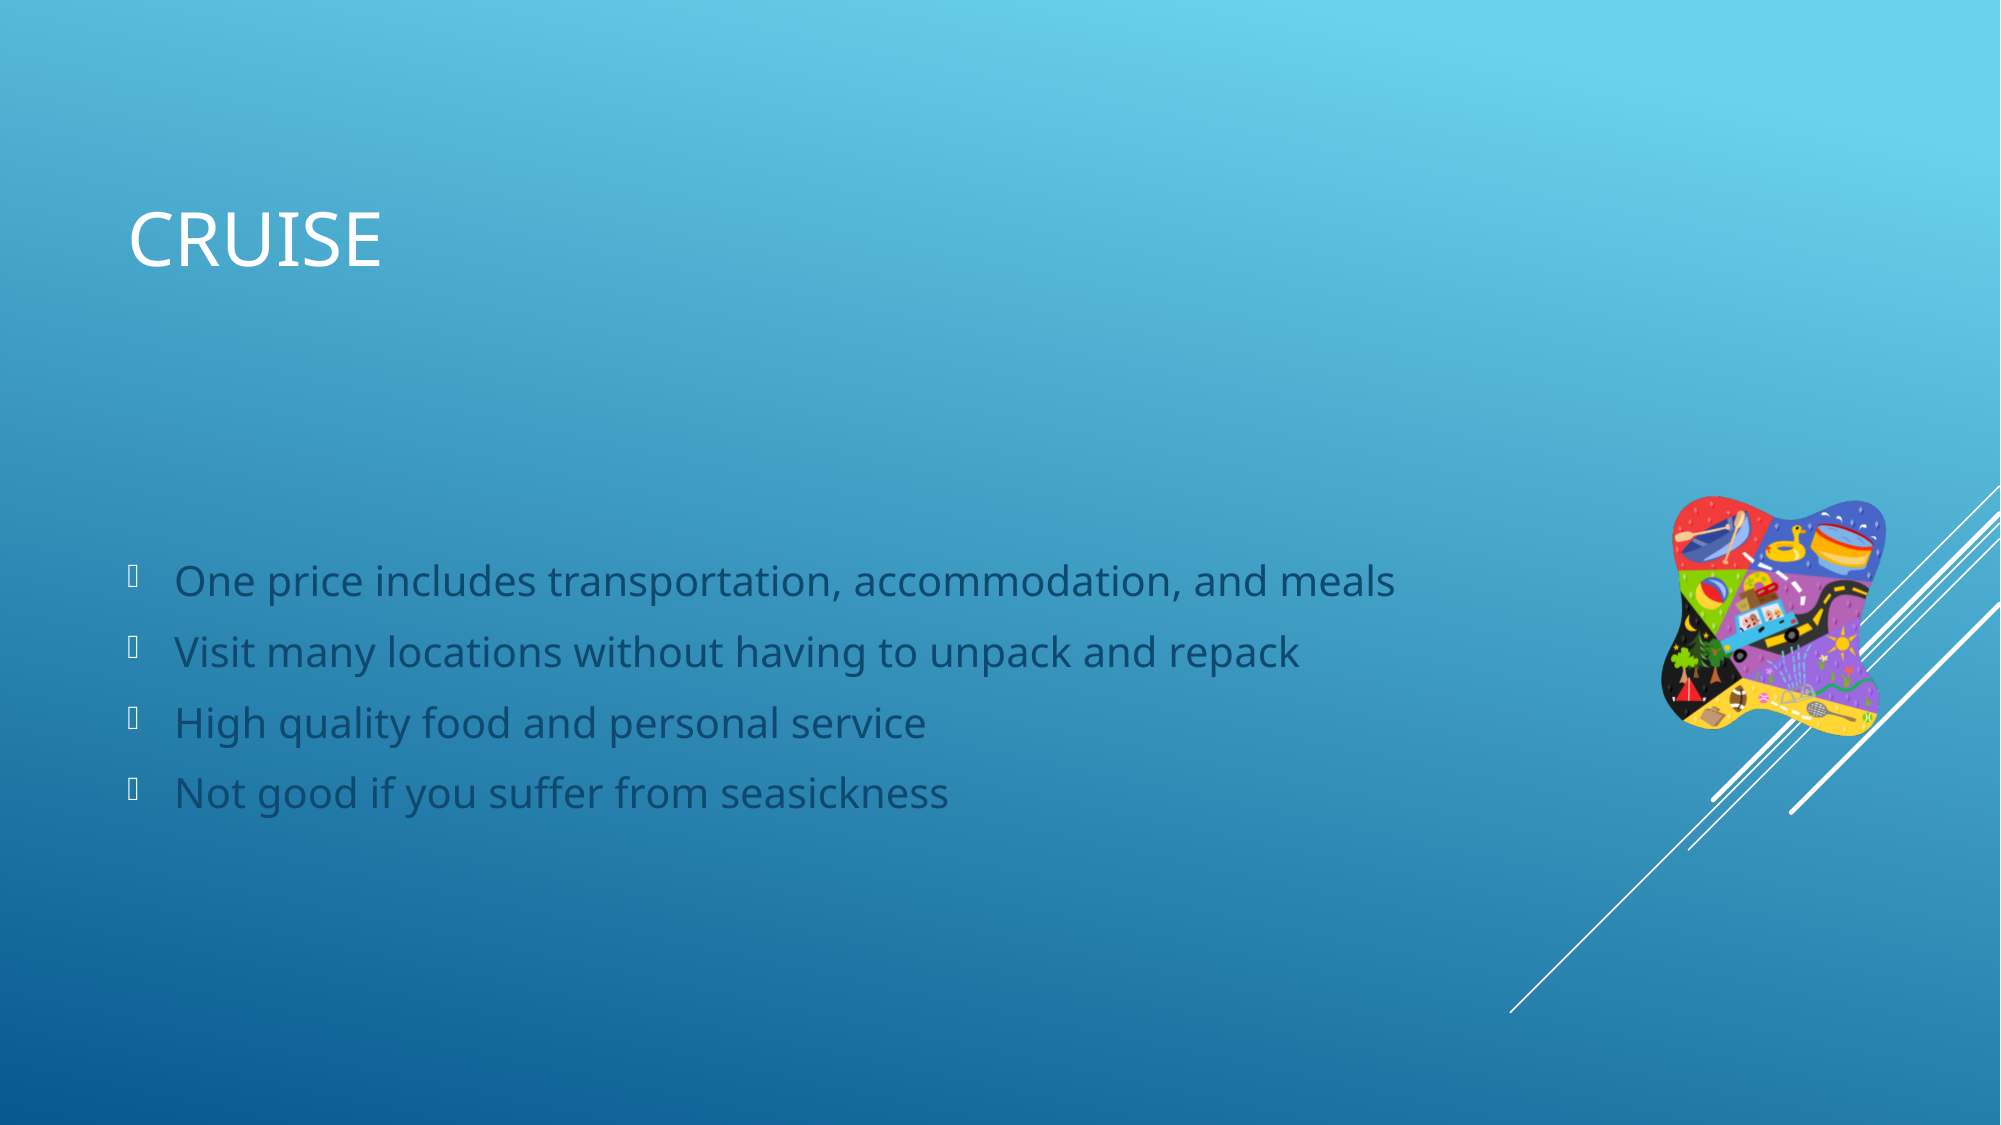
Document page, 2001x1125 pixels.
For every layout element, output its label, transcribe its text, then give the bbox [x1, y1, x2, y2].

title Cruise [112, 112, 1513, 360]
picture [1661, 496, 1887, 736]
list One price includes transportation, accommodation, and meals Visit many locations without having to unpack and repack High quality food and personal service Not good if you suffer from seasickness [112, 389, 1513, 983]
